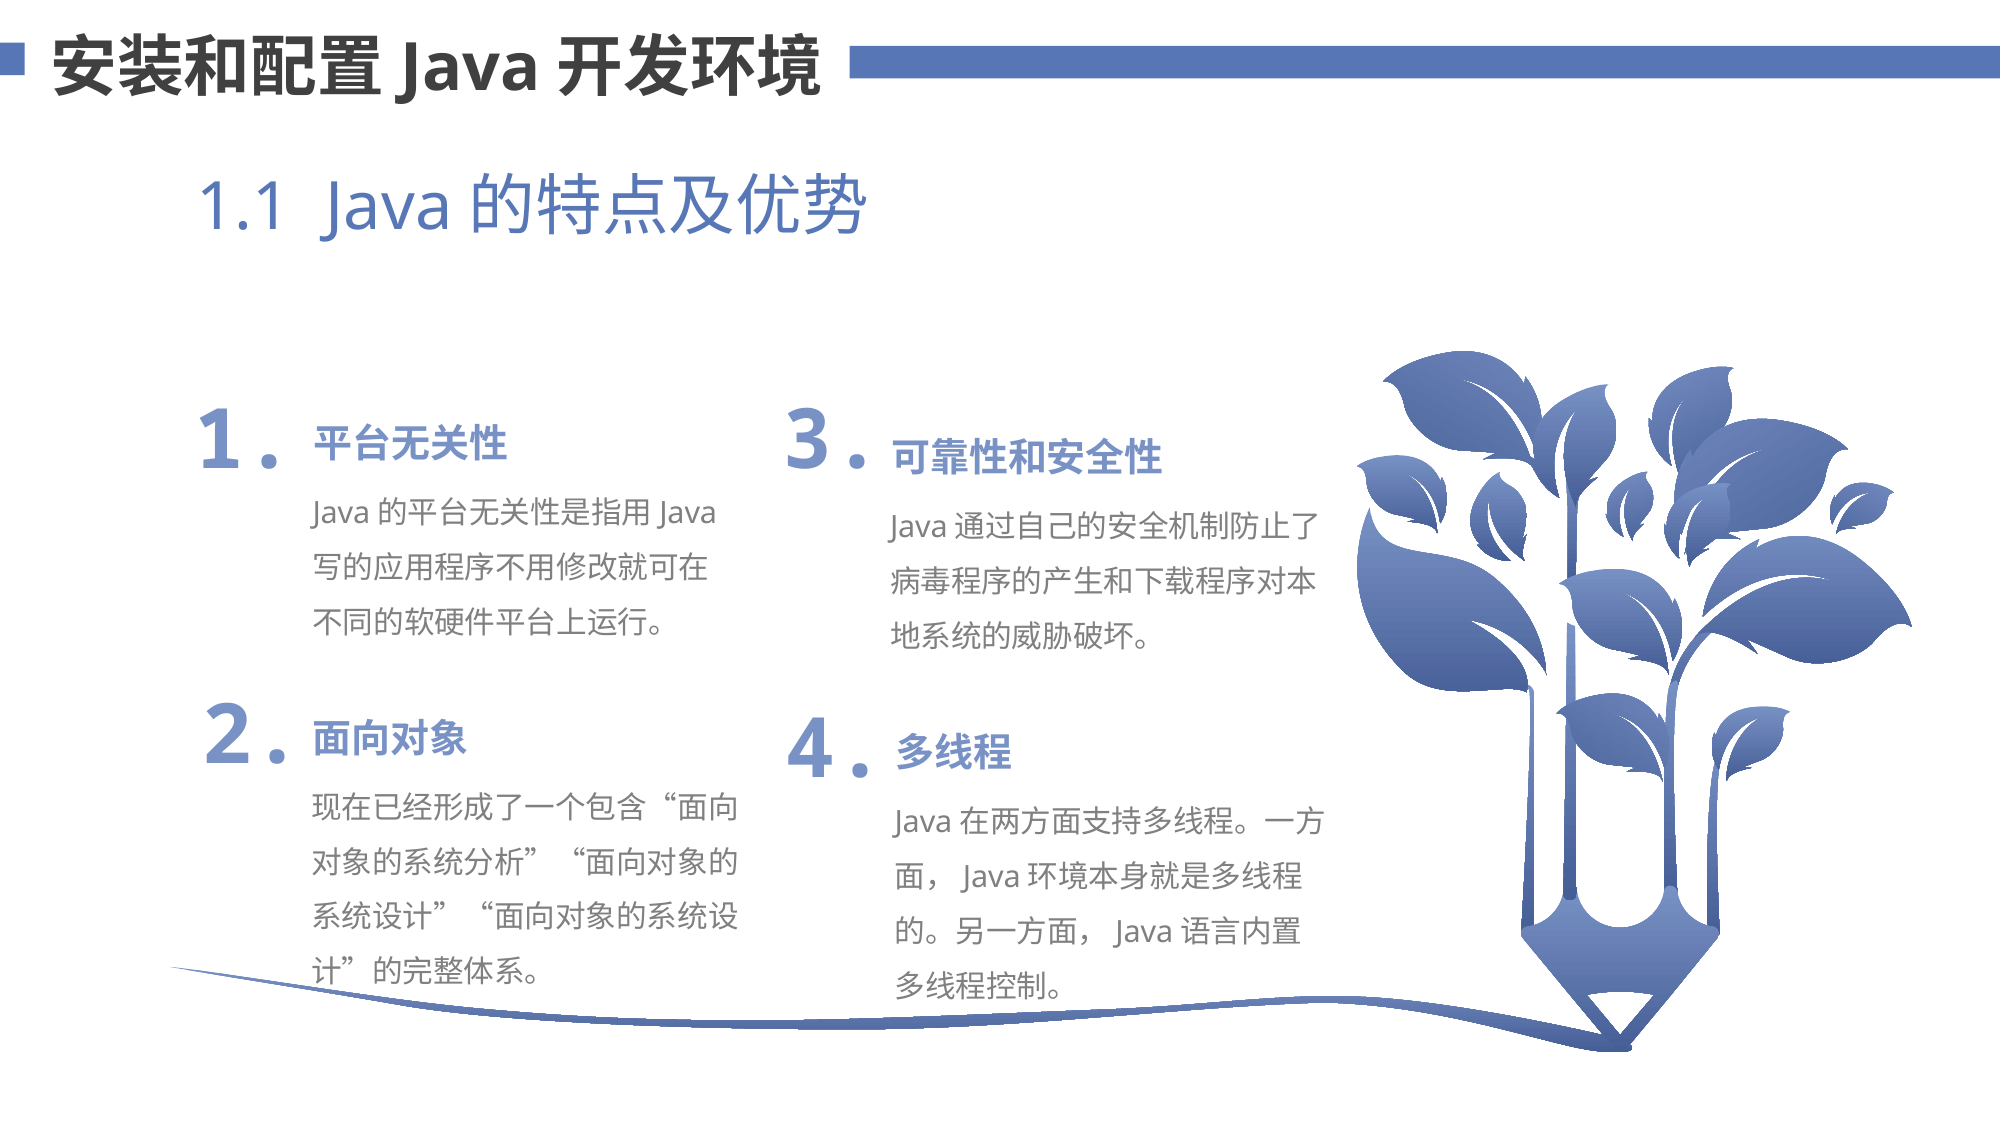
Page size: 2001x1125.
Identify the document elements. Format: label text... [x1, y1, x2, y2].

text_box 面向对象 [297, 705, 483, 761]
text_box Java在两方面支持多线程。一方面，Java环境本身就是多线程的。另一方面，Java语言内置多线程控制。 [879, 776, 1324, 1011]
text_box 可靠性和安全性 [877, 425, 1179, 481]
text_box [0, 41, 26, 76]
text_box [346, 997, 1192, 1031]
text_box Java的平台无关性是指用Java写的应用程序不用修改就可在不同的软硬件平台上运行。 [297, 467, 746, 648]
text_box Java通过自己的安全机制防止了病毒程序的产生和下载程序对本地系统的威胁破坏。 [875, 481, 1324, 661]
text_box 1. [179, 377, 309, 493]
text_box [1324, 333, 1912, 1053]
text_box 1.1 Java的特点及优势 [181, 155, 954, 251]
text_box 平台无关性 [299, 411, 523, 467]
text_box [168, 965, 296, 989]
text_box 3. [767, 377, 898, 493]
text_box [848, 45, 2000, 80]
text_box 2. [187, 672, 317, 788]
text_box 现在已经形成了一个包含“面向对象的系统分析”“面向对象的系统设计”“面向对象的系统设计”的完整体系。 [296, 761, 761, 997]
text_box 安装和配置Java开发环境 [50, 23, 824, 104]
text_box 4. [770, 686, 901, 802]
text_box 多线程 [880, 720, 1027, 776]
